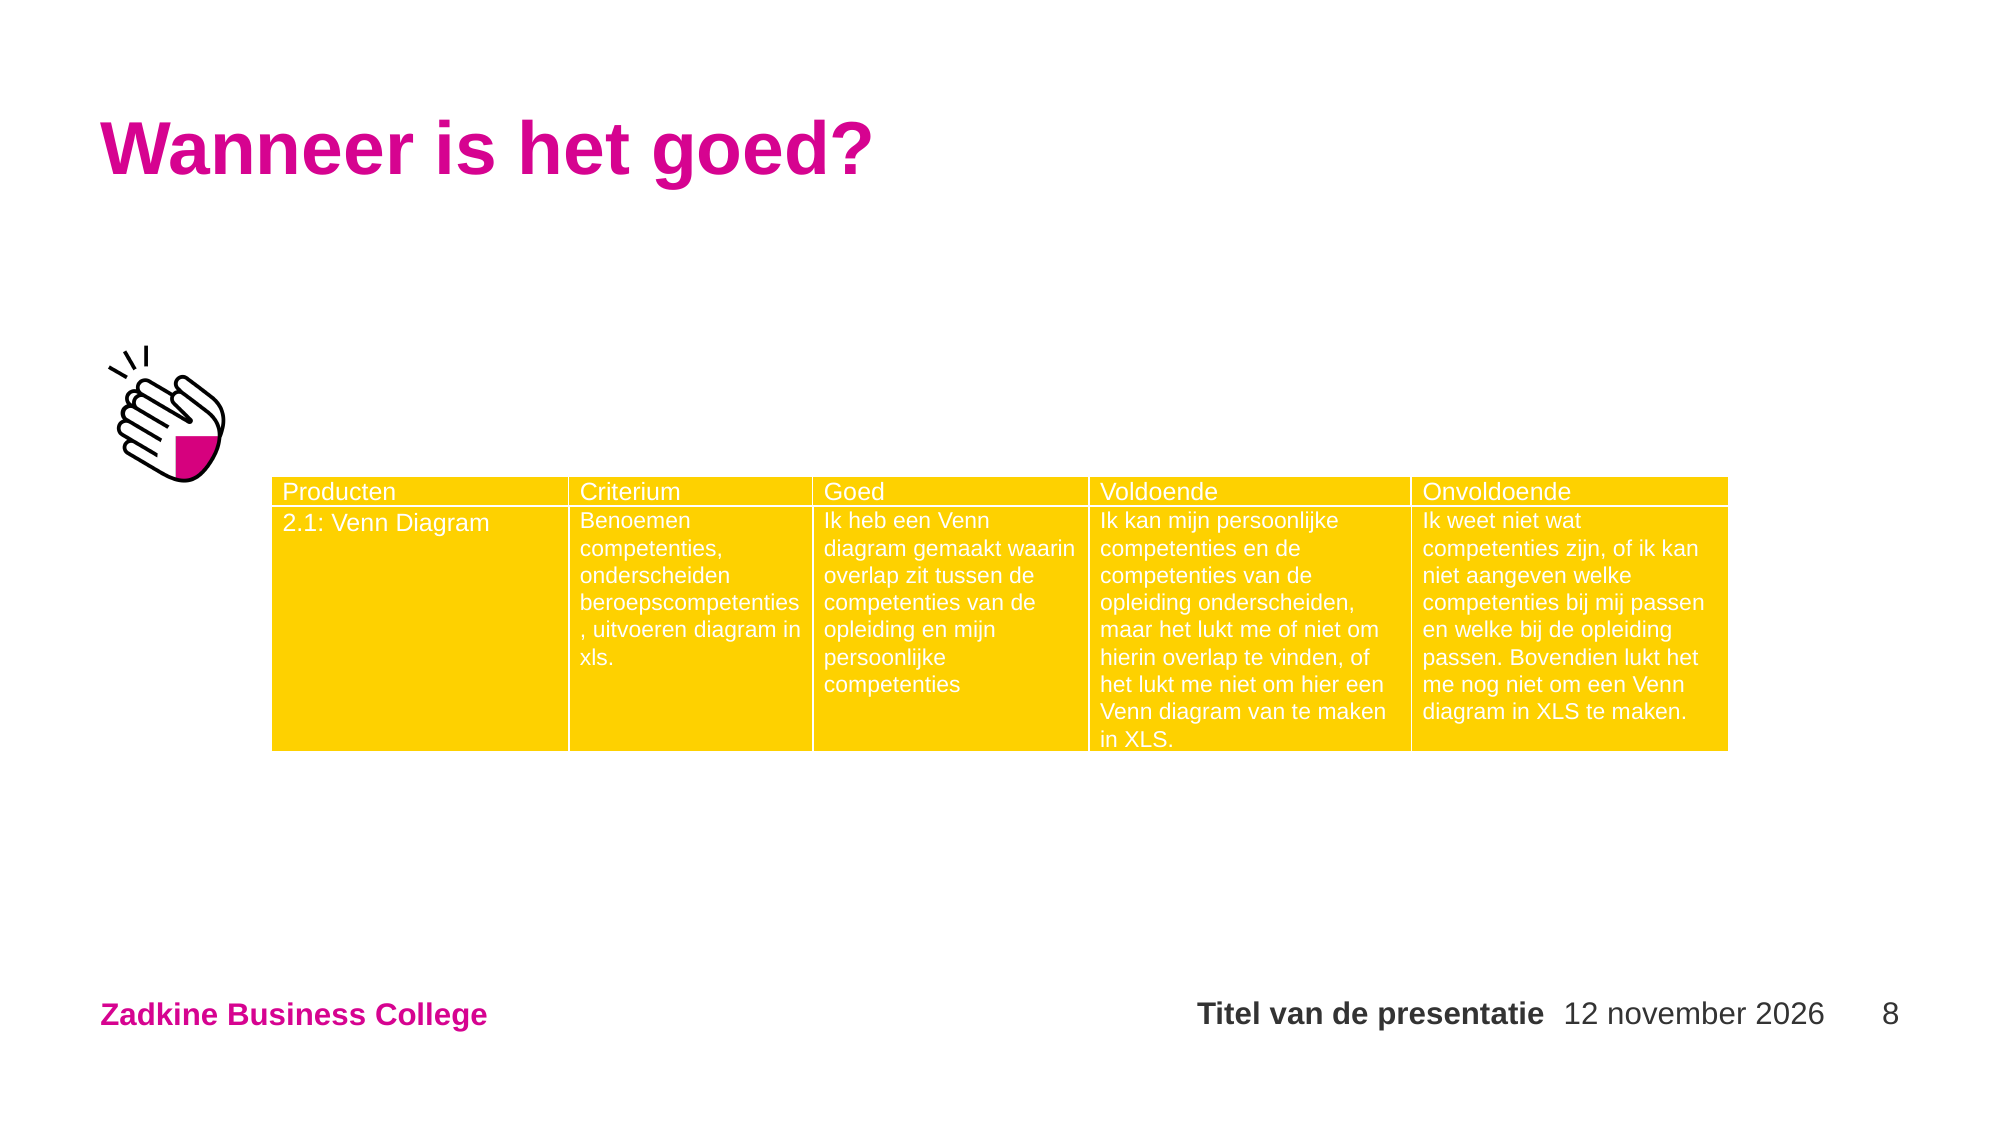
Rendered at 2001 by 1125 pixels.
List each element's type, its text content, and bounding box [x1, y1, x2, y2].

slide_number 8 [1825, 993, 1900, 1033]
table_header Goed [813, 477, 1088, 505]
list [33, 281, 300, 547]
table_header Criterium [569, 477, 812, 505]
table_header Ik kan mijn persoonlijke competenties en de competenties van de opleiding onderscheiden, maar het lukt me of niet om hierin overlap te vinden, of het lukt me niet om hier een Venn diagram van te maken in XLS. [1090, 507, 1411, 751]
table_header 2.1: Venn Diagram [272, 507, 568, 751]
table_header Voldoende [1090, 477, 1410, 505]
table_header Onvoldoende [1412, 477, 1728, 505]
table_header Ik weet niet wat competenties zijn, of ik kan niet aangeven welke competenties bij mij passen en welke bij de opleiding passen. Bovendien lukt het me nog niet om een Venn diagram in XLS te maken. [1412, 507, 1728, 751]
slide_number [1546, 993, 1825, 1033]
table_header Producten [300, 477, 568, 505]
footer Titel van de presentatie [870, 993, 1546, 1033]
table_header Ik heb een Venn diagram gemaakt waarin overlap zit tussen de competenties van de opleiding en mijn persoonlijke competenties [814, 507, 1088, 751]
title Wanneer is het goed? [100, 100, 1900, 190]
table_header Benoemen competenties, onderscheiden beroepscompetenties, uitvoeren diagram in xls. [570, 507, 812, 751]
